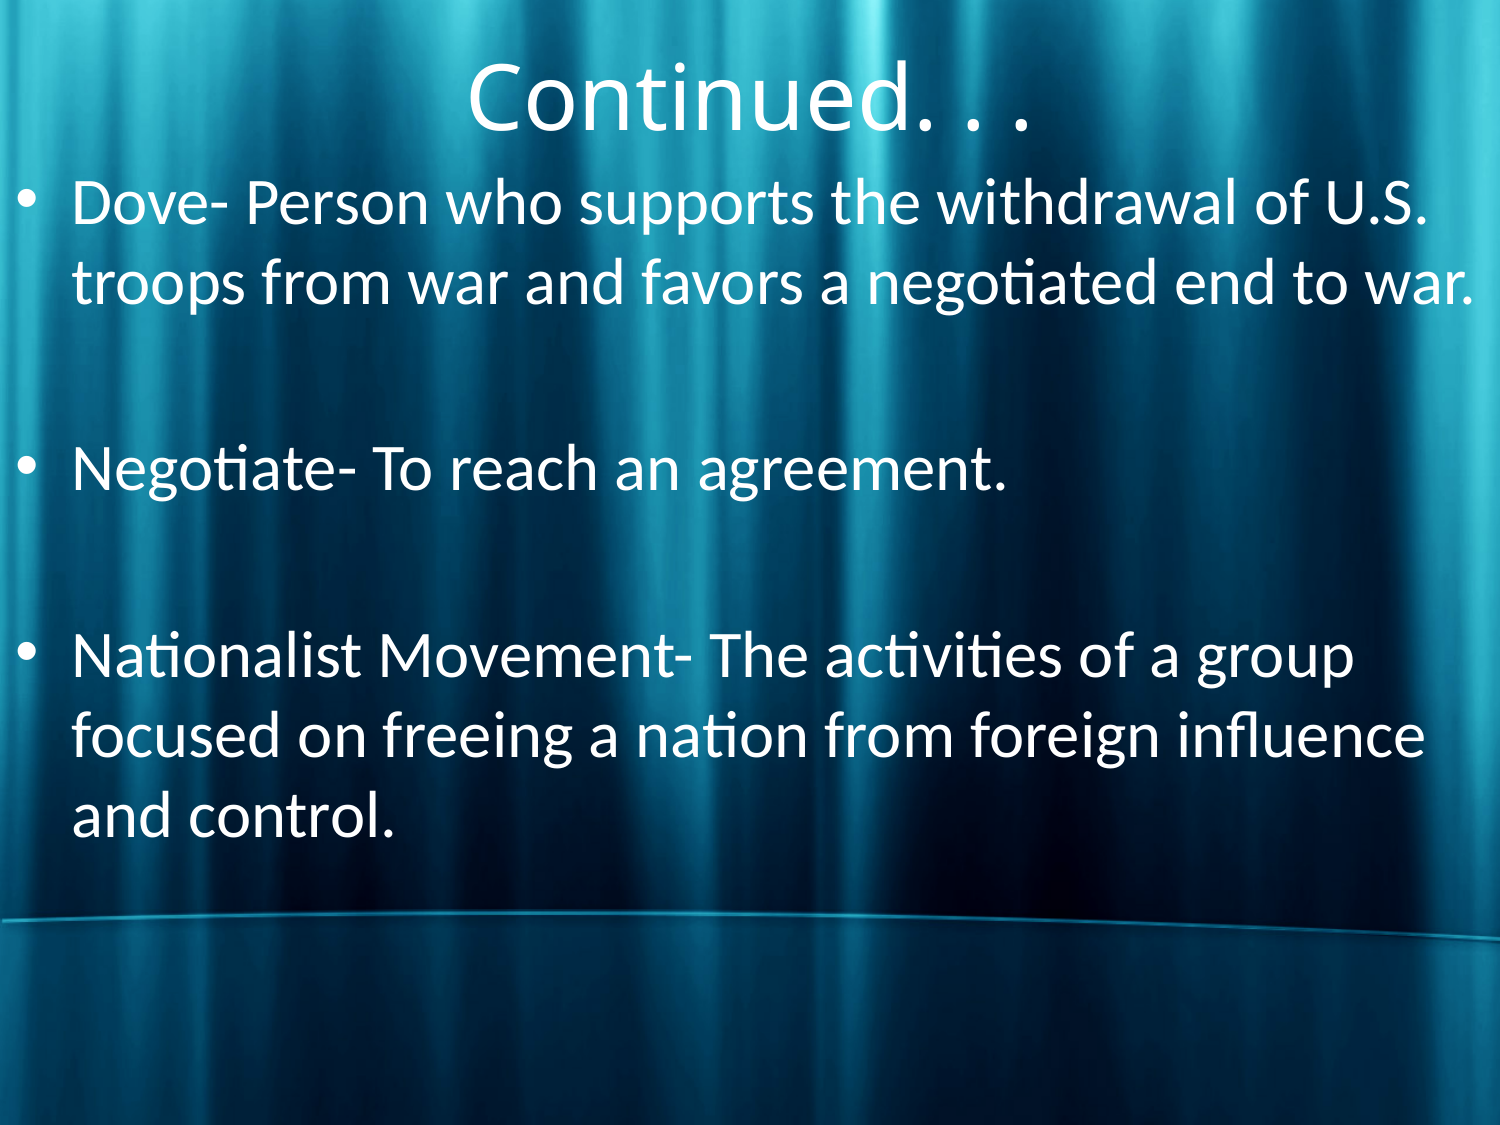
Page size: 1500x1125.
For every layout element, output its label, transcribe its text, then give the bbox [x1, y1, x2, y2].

title Continued. . . [0, 0, 1500, 149]
list Dove- Person who supports the withdrawal of U.S. troops from war and favors a negotiated end to war. Negotiate- To reach an agreement. Nationalist Movement- The activities of a group focused on freeing a nation from foreign influence and control. [0, 149, 1500, 1125]
